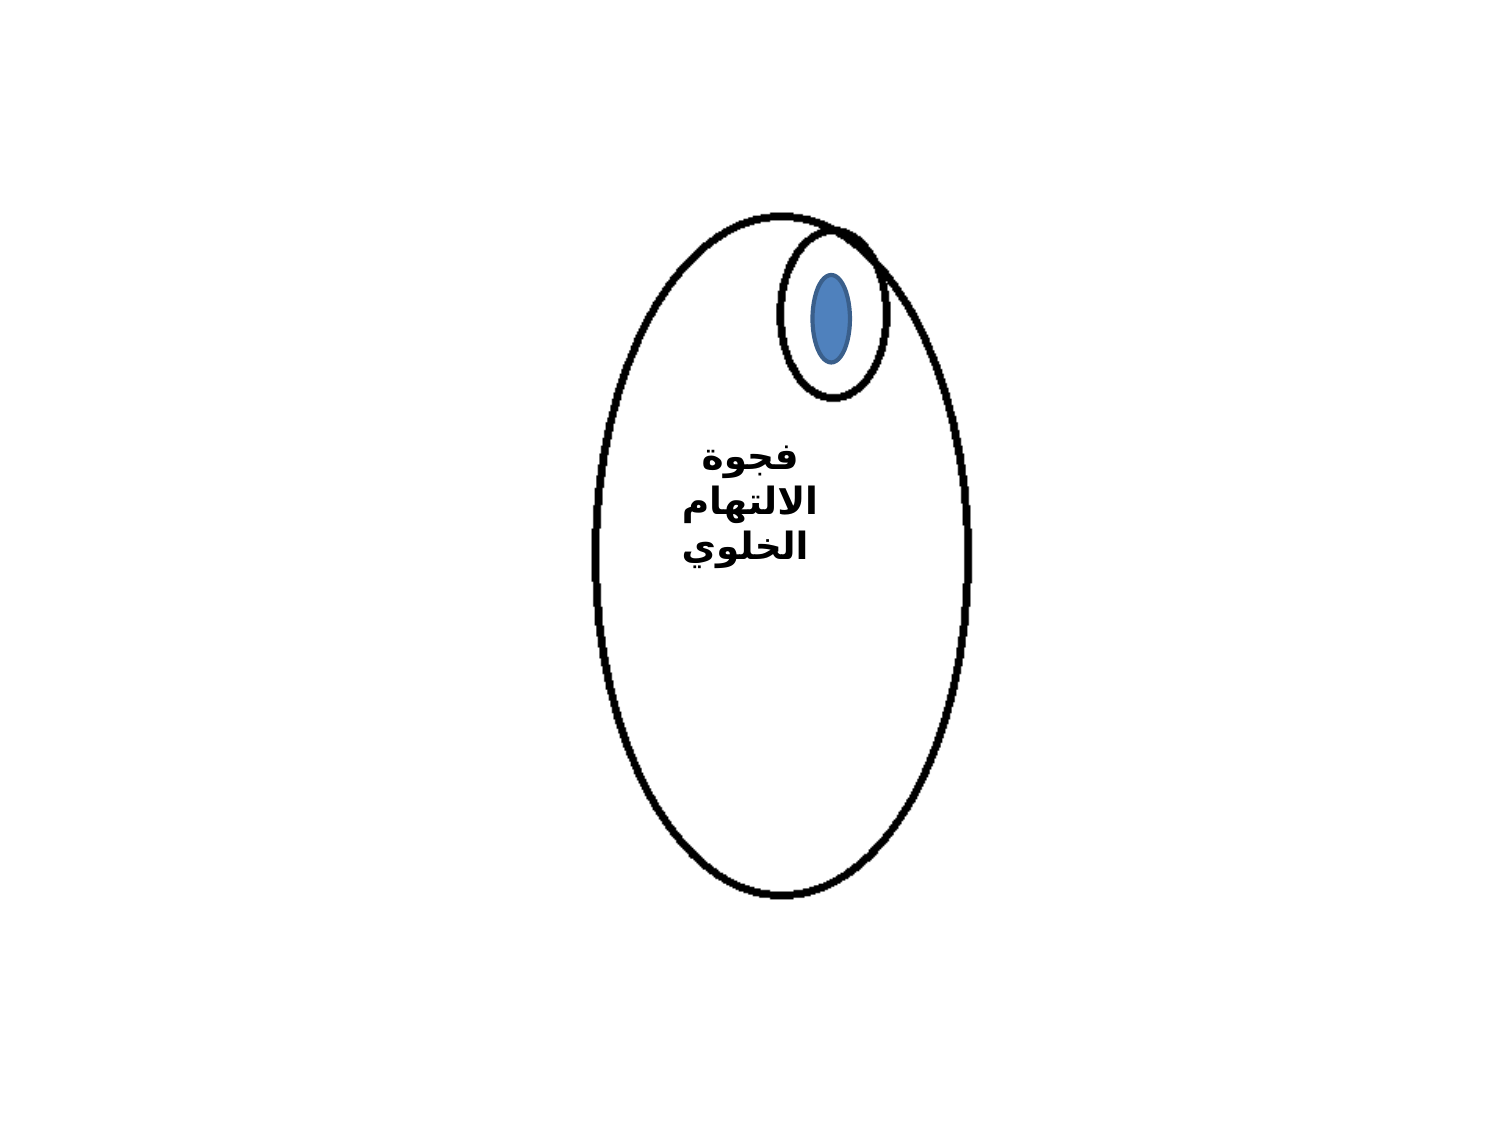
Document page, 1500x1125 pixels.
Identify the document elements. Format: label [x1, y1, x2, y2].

picture [523, 180, 977, 945]
